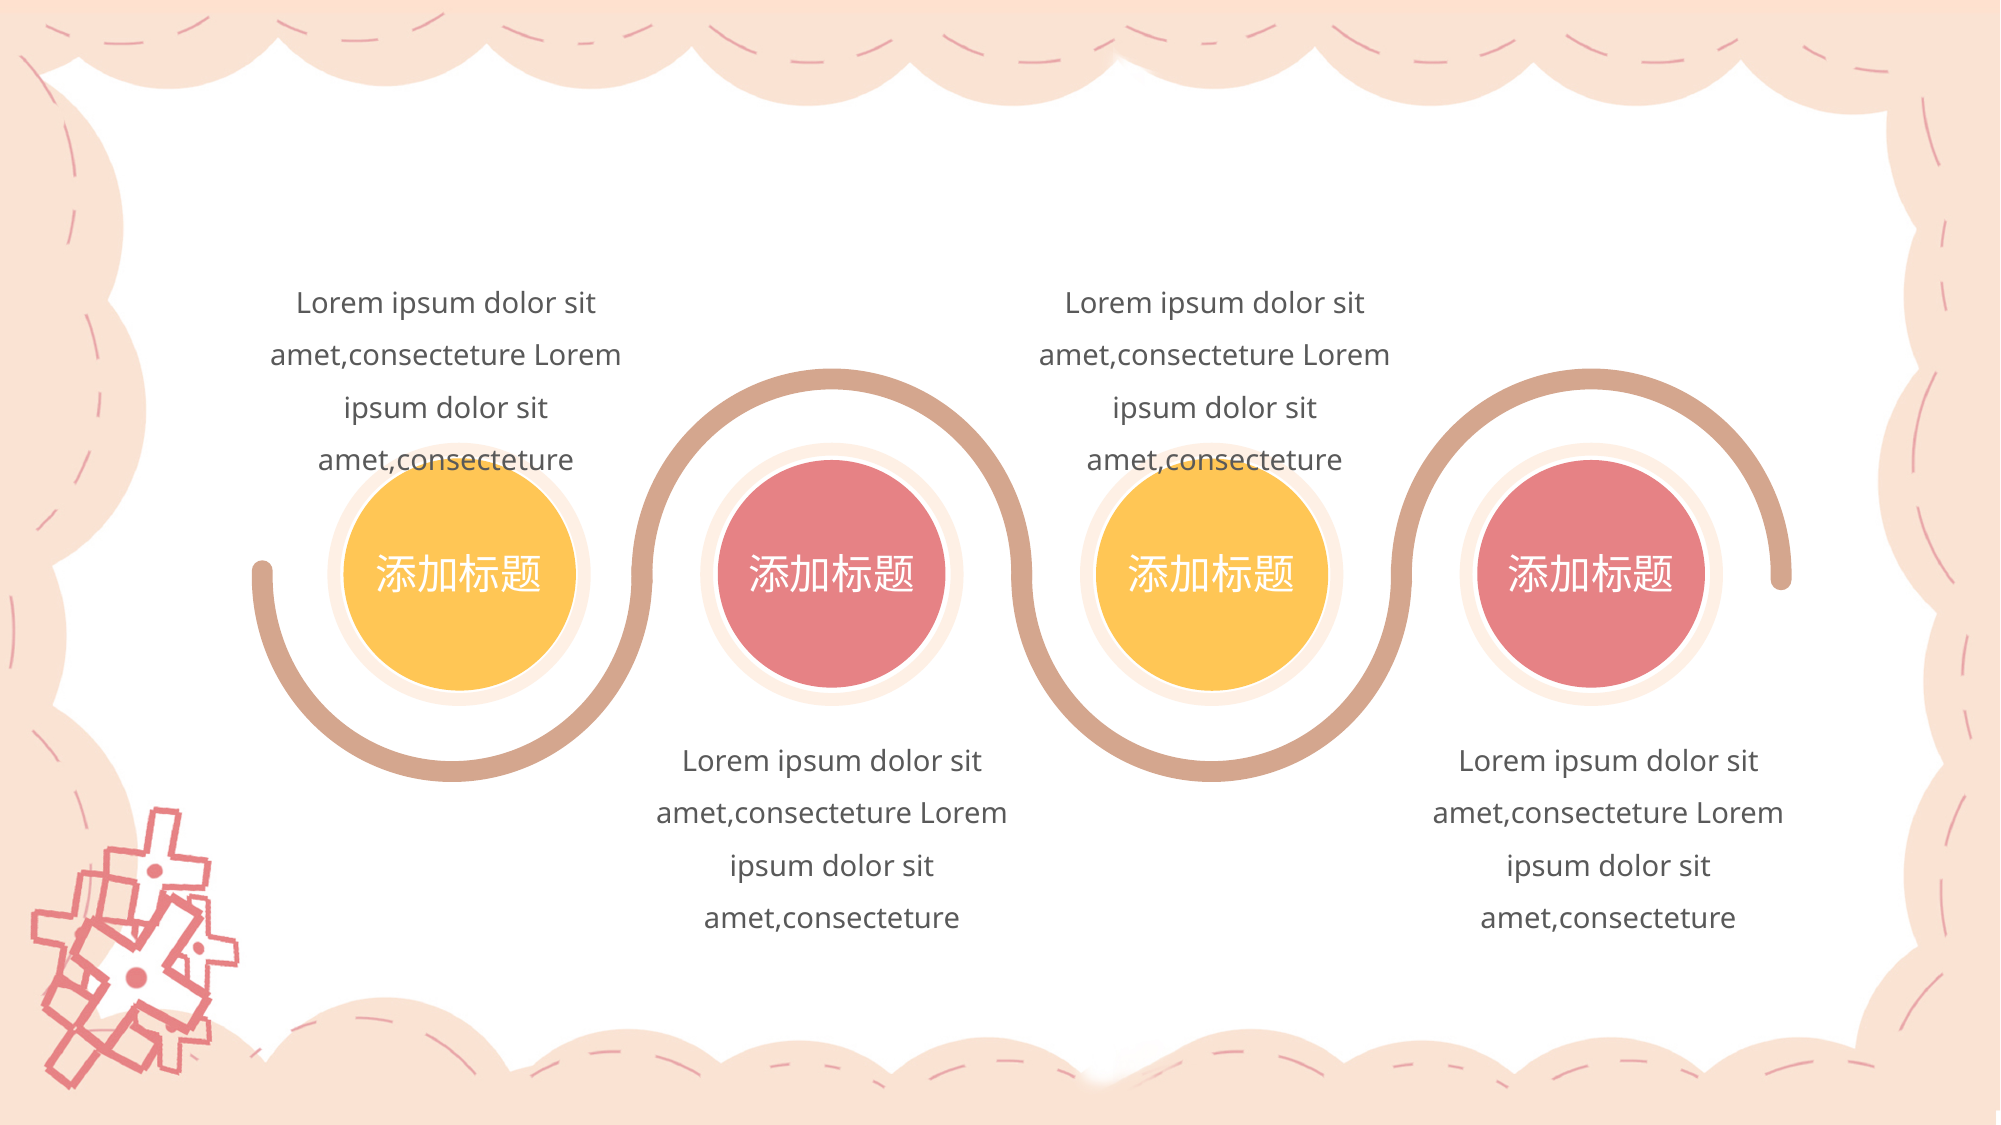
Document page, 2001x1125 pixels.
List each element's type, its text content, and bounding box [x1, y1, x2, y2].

picture [0, 0, 2001, 1125]
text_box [1459, 442, 1723, 706]
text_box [262, 378, 1782, 772]
text_box Lorem ipsum dolor sit amet,consecteture Lorem ipsum dolor sit amet,consecteture [1004, 259, 1426, 378]
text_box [327, 442, 591, 706]
text_box Lorem ipsum dolor sit amet,consecteture Lorem ipsum dolor sit amet,consecteture [235, 259, 657, 484]
text_box Lorem ipsum dolor sit amet,consecteture Lorem ipsum dolor sit amet,consecteture [621, 772, 1043, 942]
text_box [1079, 442, 1344, 706]
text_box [700, 442, 964, 706]
text_box Lorem ipsum dolor sit amet,consecteture Lorem ipsum dolor sit amet,consecteture [1398, 717, 1819, 942]
